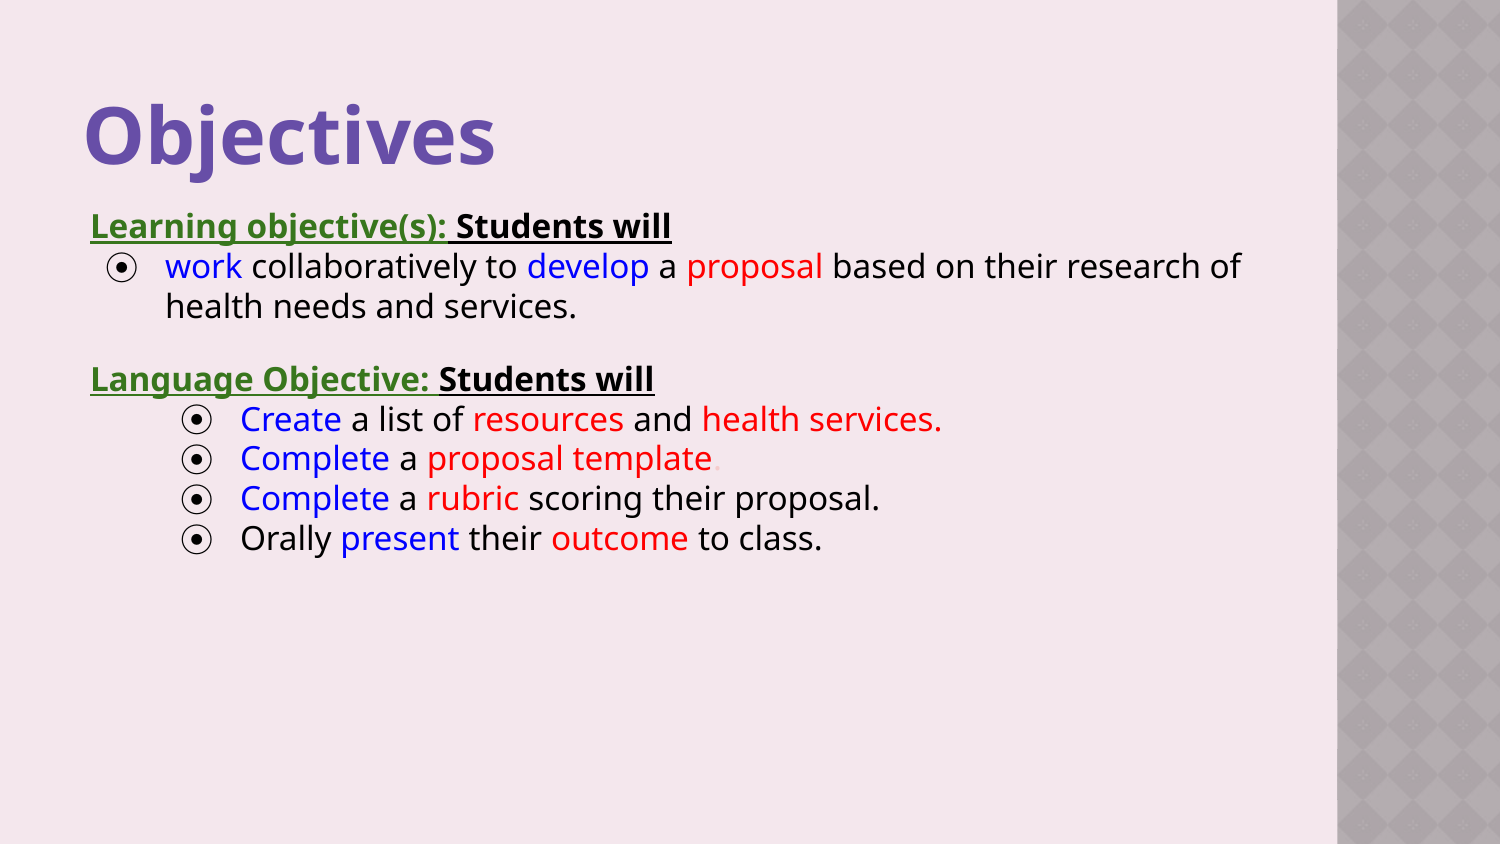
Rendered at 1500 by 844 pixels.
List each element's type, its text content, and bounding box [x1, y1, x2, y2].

title Objectives [75, 39, 1263, 181]
list Learning objective(s): Students will work collaboratively to develop a proposal based on their research of health needs and services. Language Objective: Students will Create a list of resources and health services. Complete a proposal template. Complete a rubric scoring their proposal. Orally present their outcome to class. [75, 198, 1263, 795]
